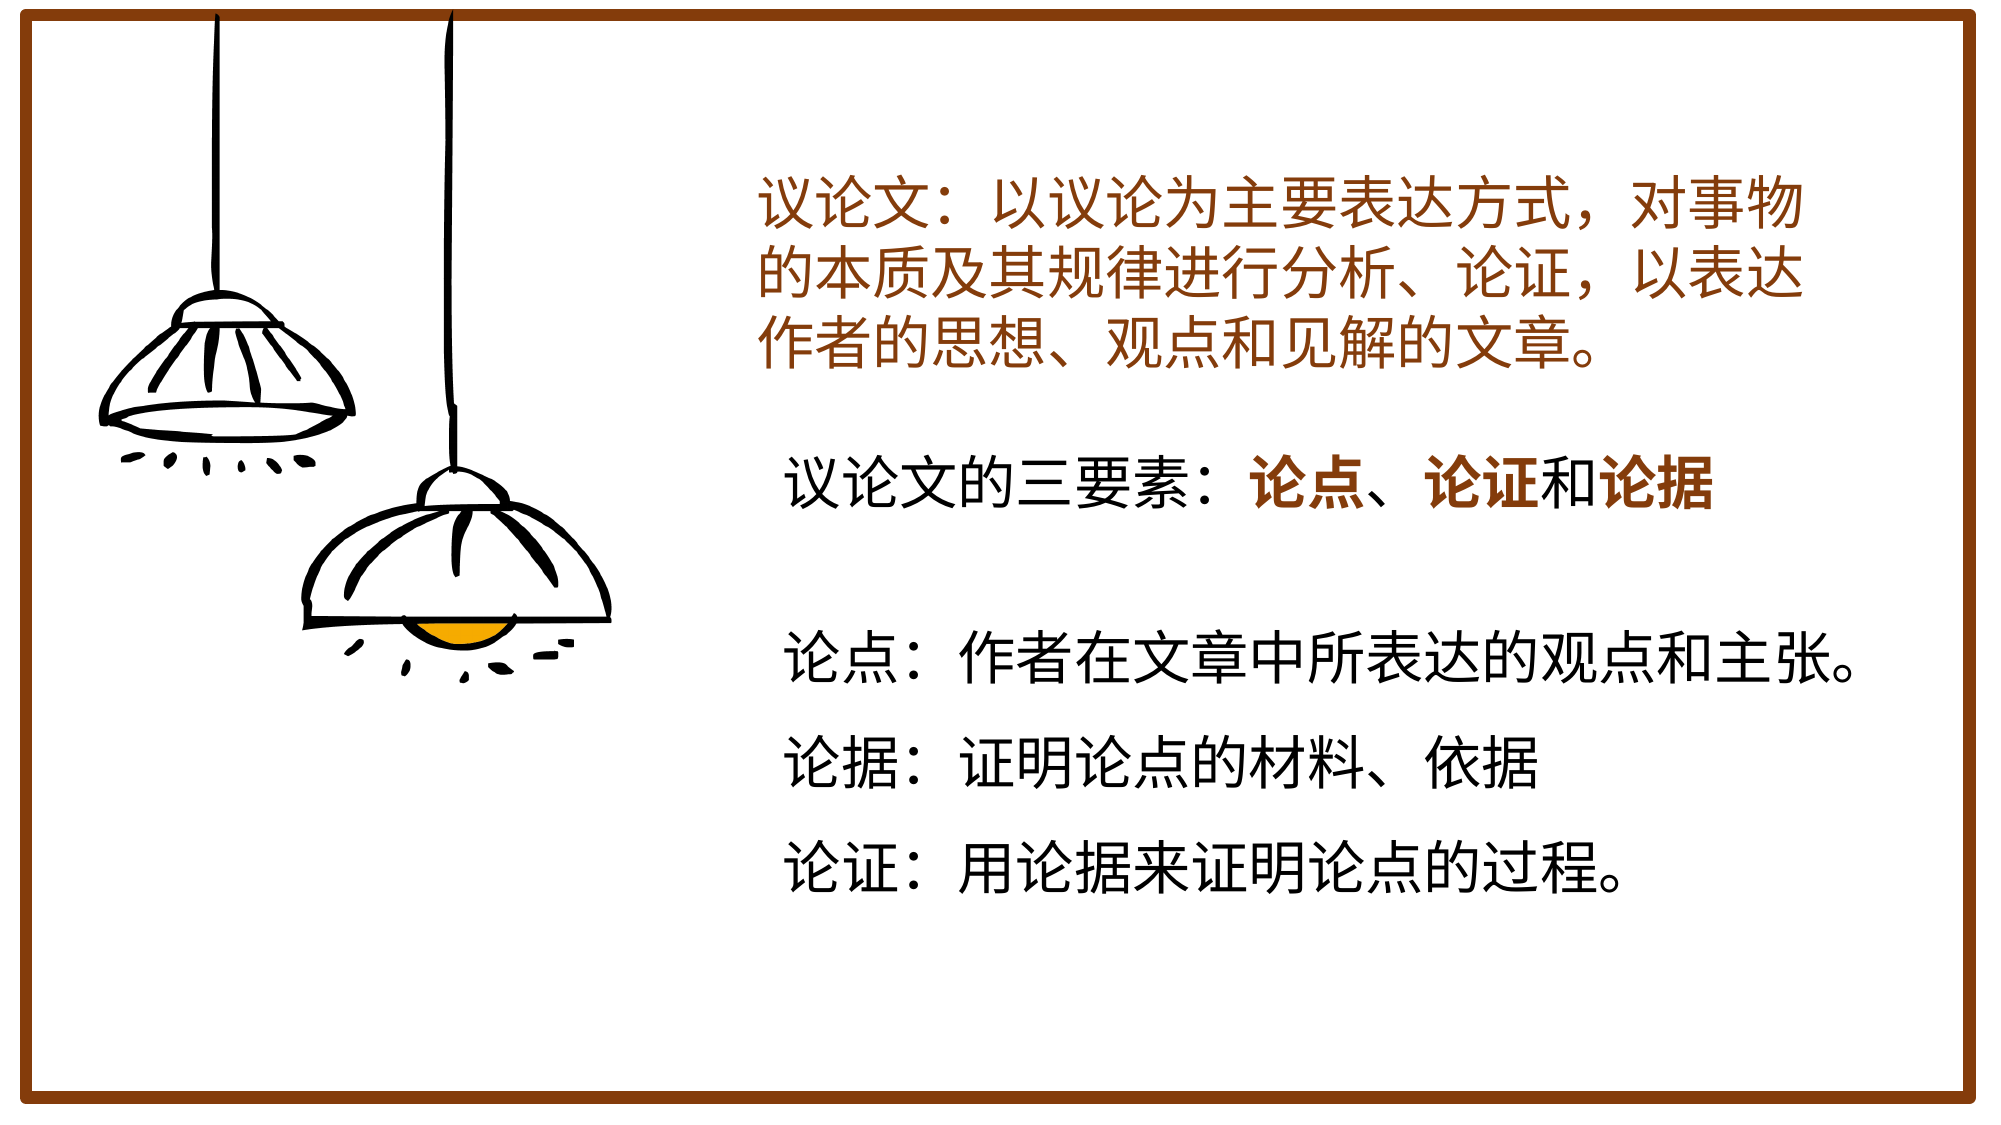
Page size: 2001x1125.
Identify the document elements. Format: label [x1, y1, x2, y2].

text_box [26, 15, 1970, 1098]
picture [0, 0, 718, 756]
